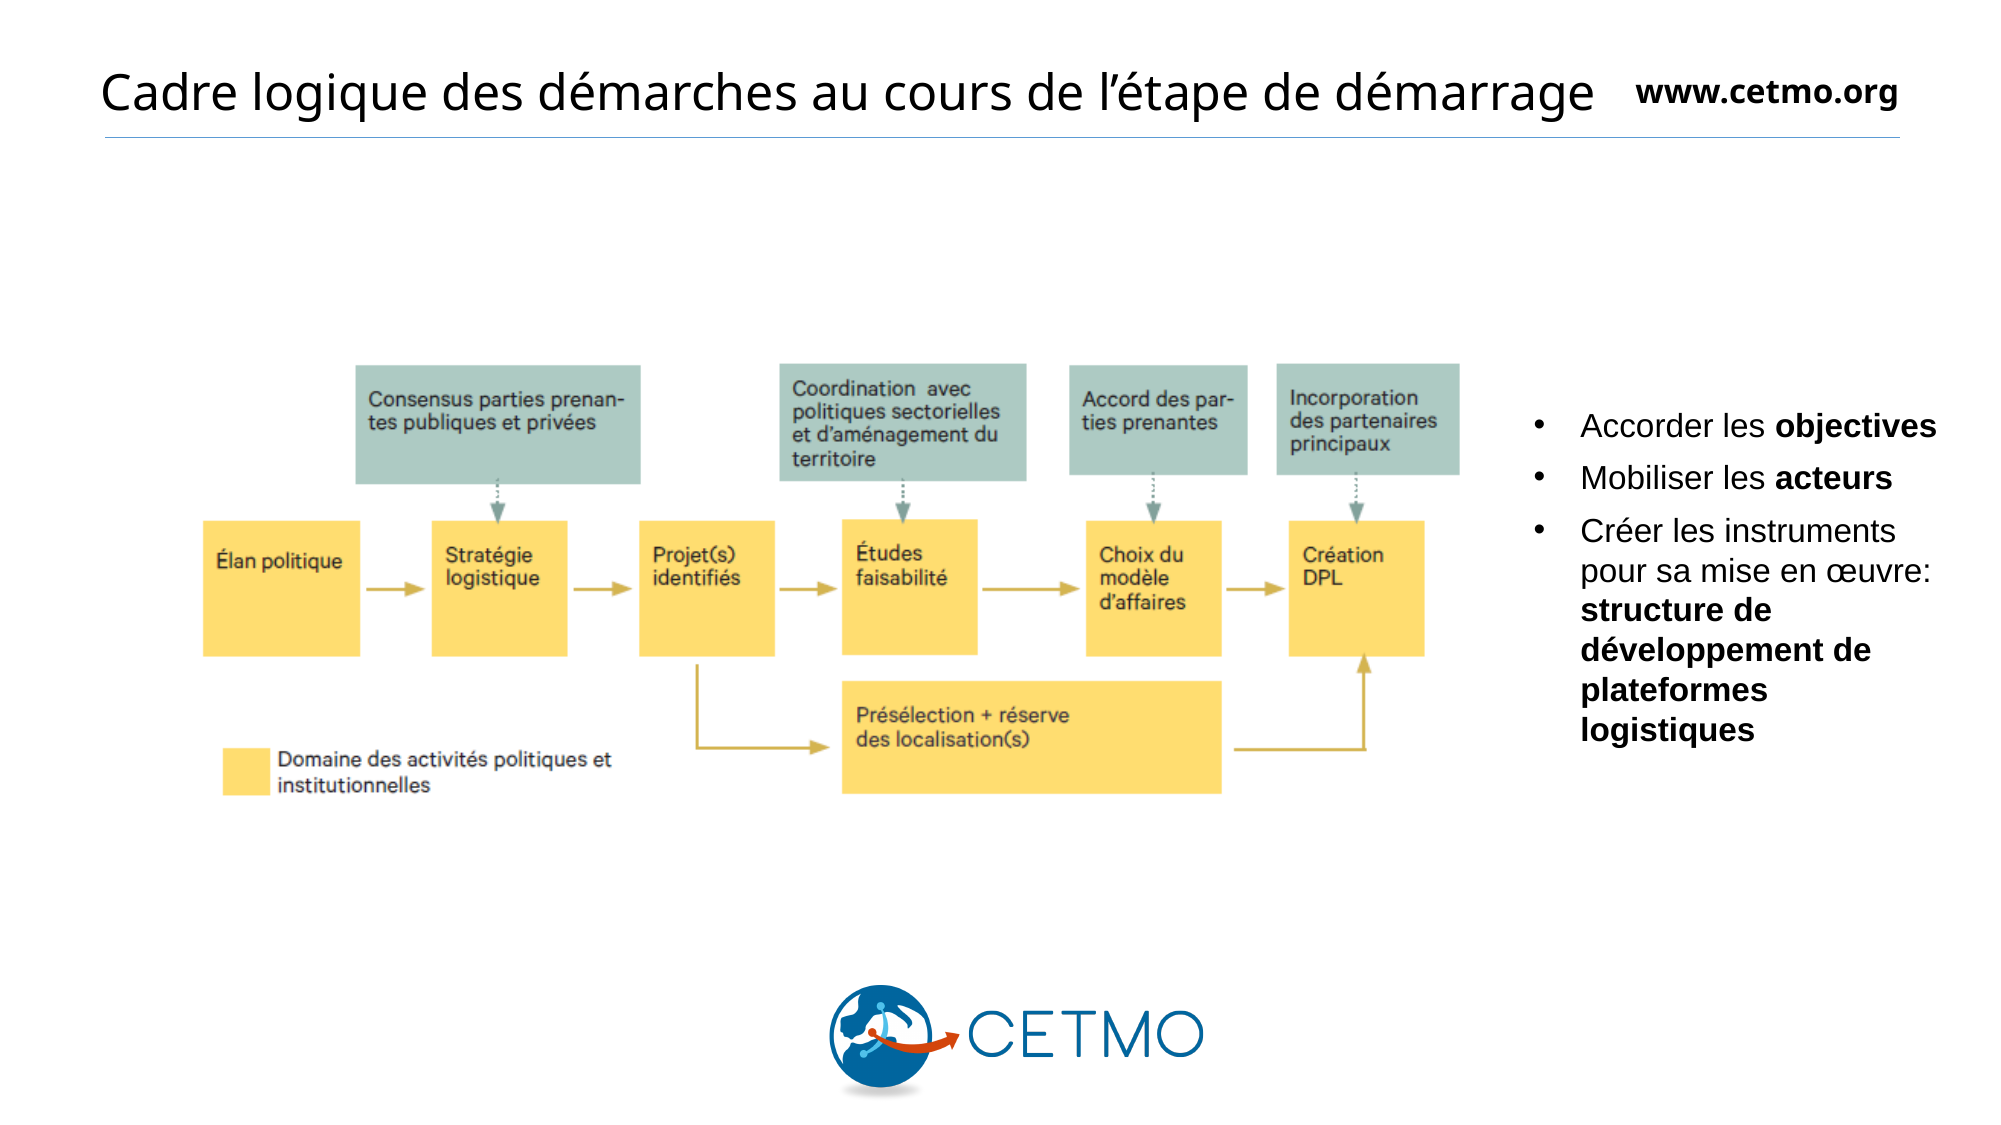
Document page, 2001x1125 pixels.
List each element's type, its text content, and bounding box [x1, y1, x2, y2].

title Cadre logique des démarches au cours de l’étape de démarrage [85, 0, 1657, 129]
text_box www.cetmo.org [1594, 0, 1915, 119]
text_box Accorder les objectives Mobiliser les acteurs Créer les instruments pour sa mise en œuvre: structure de développement de plateformes logistiques [1518, 396, 1965, 756]
picture [814, 968, 1220, 1110]
picture [193, 351, 1475, 805]
